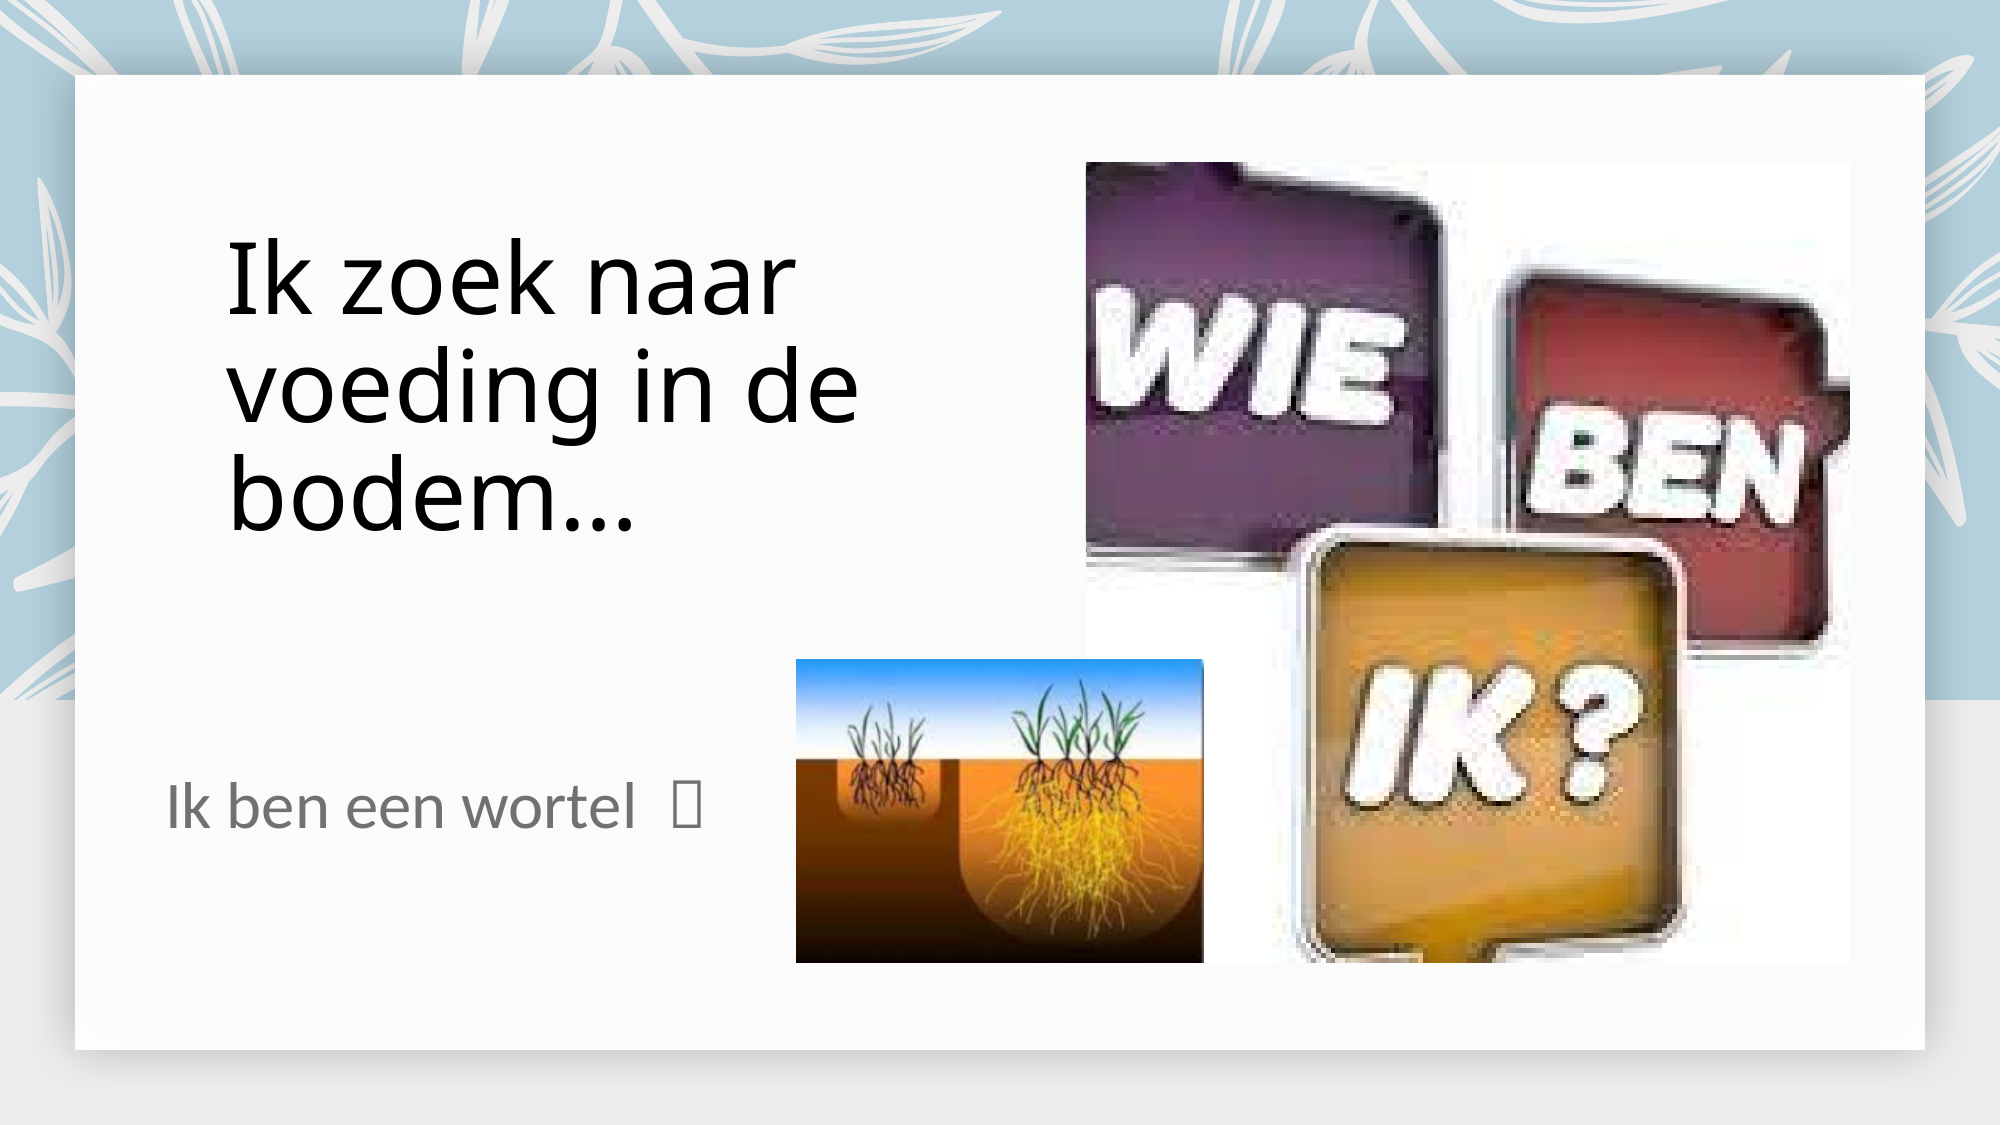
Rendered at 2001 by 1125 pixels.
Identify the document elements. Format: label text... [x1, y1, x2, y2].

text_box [0, 0, 2000, 700]
text_box [0, 700, 2000, 1125]
picture [796, 162, 1850, 963]
text_box [74, 700, 1926, 1051]
subtitle Ik ben een wortel  [150, 763, 796, 914]
